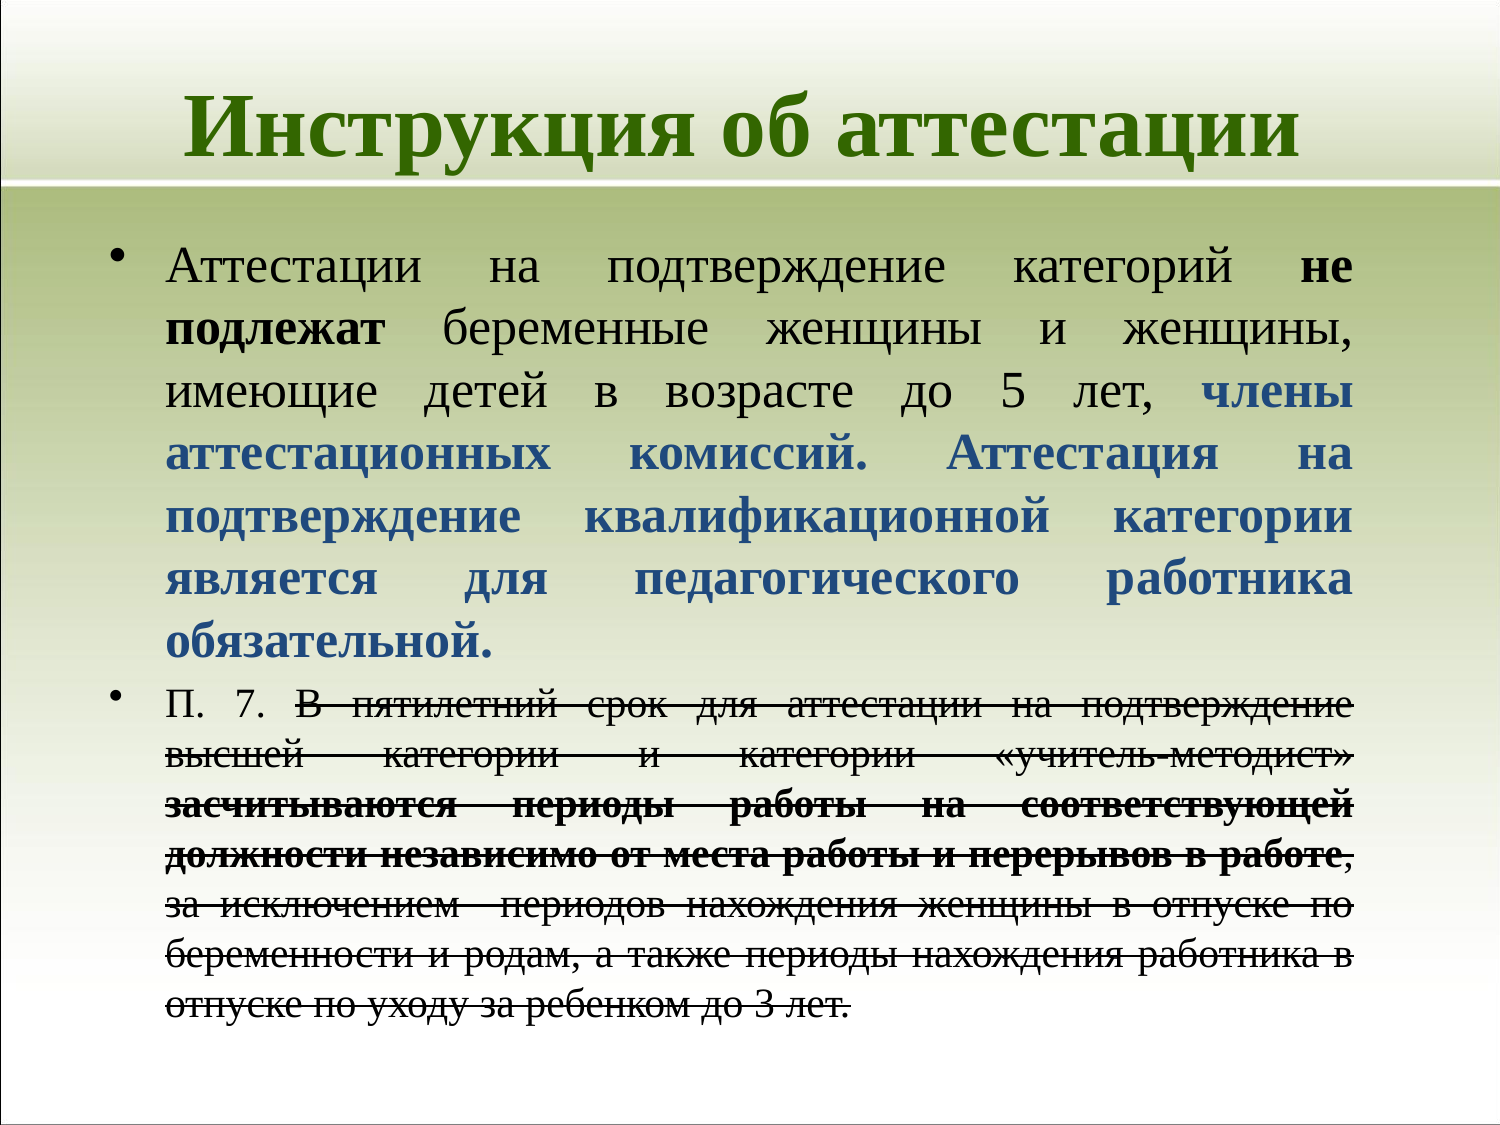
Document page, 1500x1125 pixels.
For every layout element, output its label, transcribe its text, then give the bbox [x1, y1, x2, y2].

list Аттестации на подтверждение категорий не подлежат беременные женщины и женщины, имеющие детей в возрасте до 5 лет, члены аттестационных комиссий. Аттестация на подтверждение квалификационной категории является для педагогического работника обязательной. П. 7. В пятилетний срок для аттестации на подтверждение высшей категории и категории «учитель-методист» засчитываются периоды работы на соответствующей должности независимо от места работы и перерывов в работе, за исключением периодов нахождения женщины в отпуске по беременности и родам, а также периоды нахождения работника в отпуске по уходу за ребенком до 3 лет. [93, 222, 1369, 1059]
title Инструкция об аттестации [105, 58, 1381, 182]
picture [0, 0, 1500, 1125]
